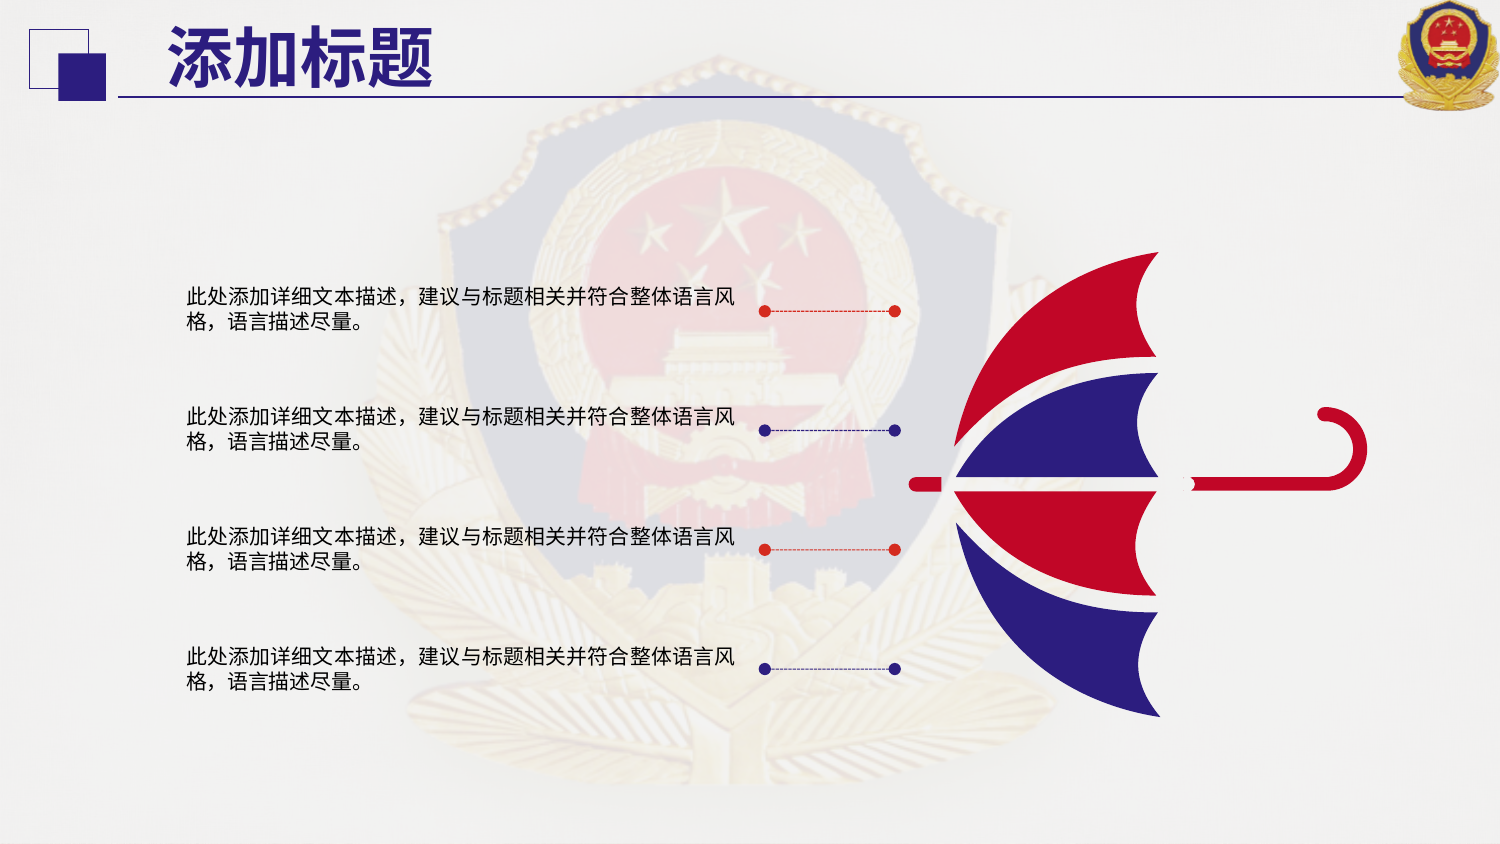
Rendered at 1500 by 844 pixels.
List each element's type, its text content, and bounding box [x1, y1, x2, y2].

text_box [29, 28, 90, 89]
text_box 此处添加详细文本描述，建议与标题相关并符合整体语言风格，语言描述尽量。 [171, 396, 750, 461]
text_box 此处添加详细文本描述，建议与标题相关并符合整体语言风格，语言描述尽量。 [171, 516, 750, 581]
text_box 此处添加详细文本描述，建议与标题相关并符合整体语言风格，语言描述尽量。 [171, 275, 750, 341]
text_box 添加标题 [152, 17, 686, 83]
text_box [57, 52, 107, 102]
picture [1370, 0, 1500, 130]
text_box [908, 251, 1368, 718]
text_box 此处添加详细文本描述，建议与标题相关并符合整体语言风格，语言描述尽量。 [171, 636, 750, 701]
